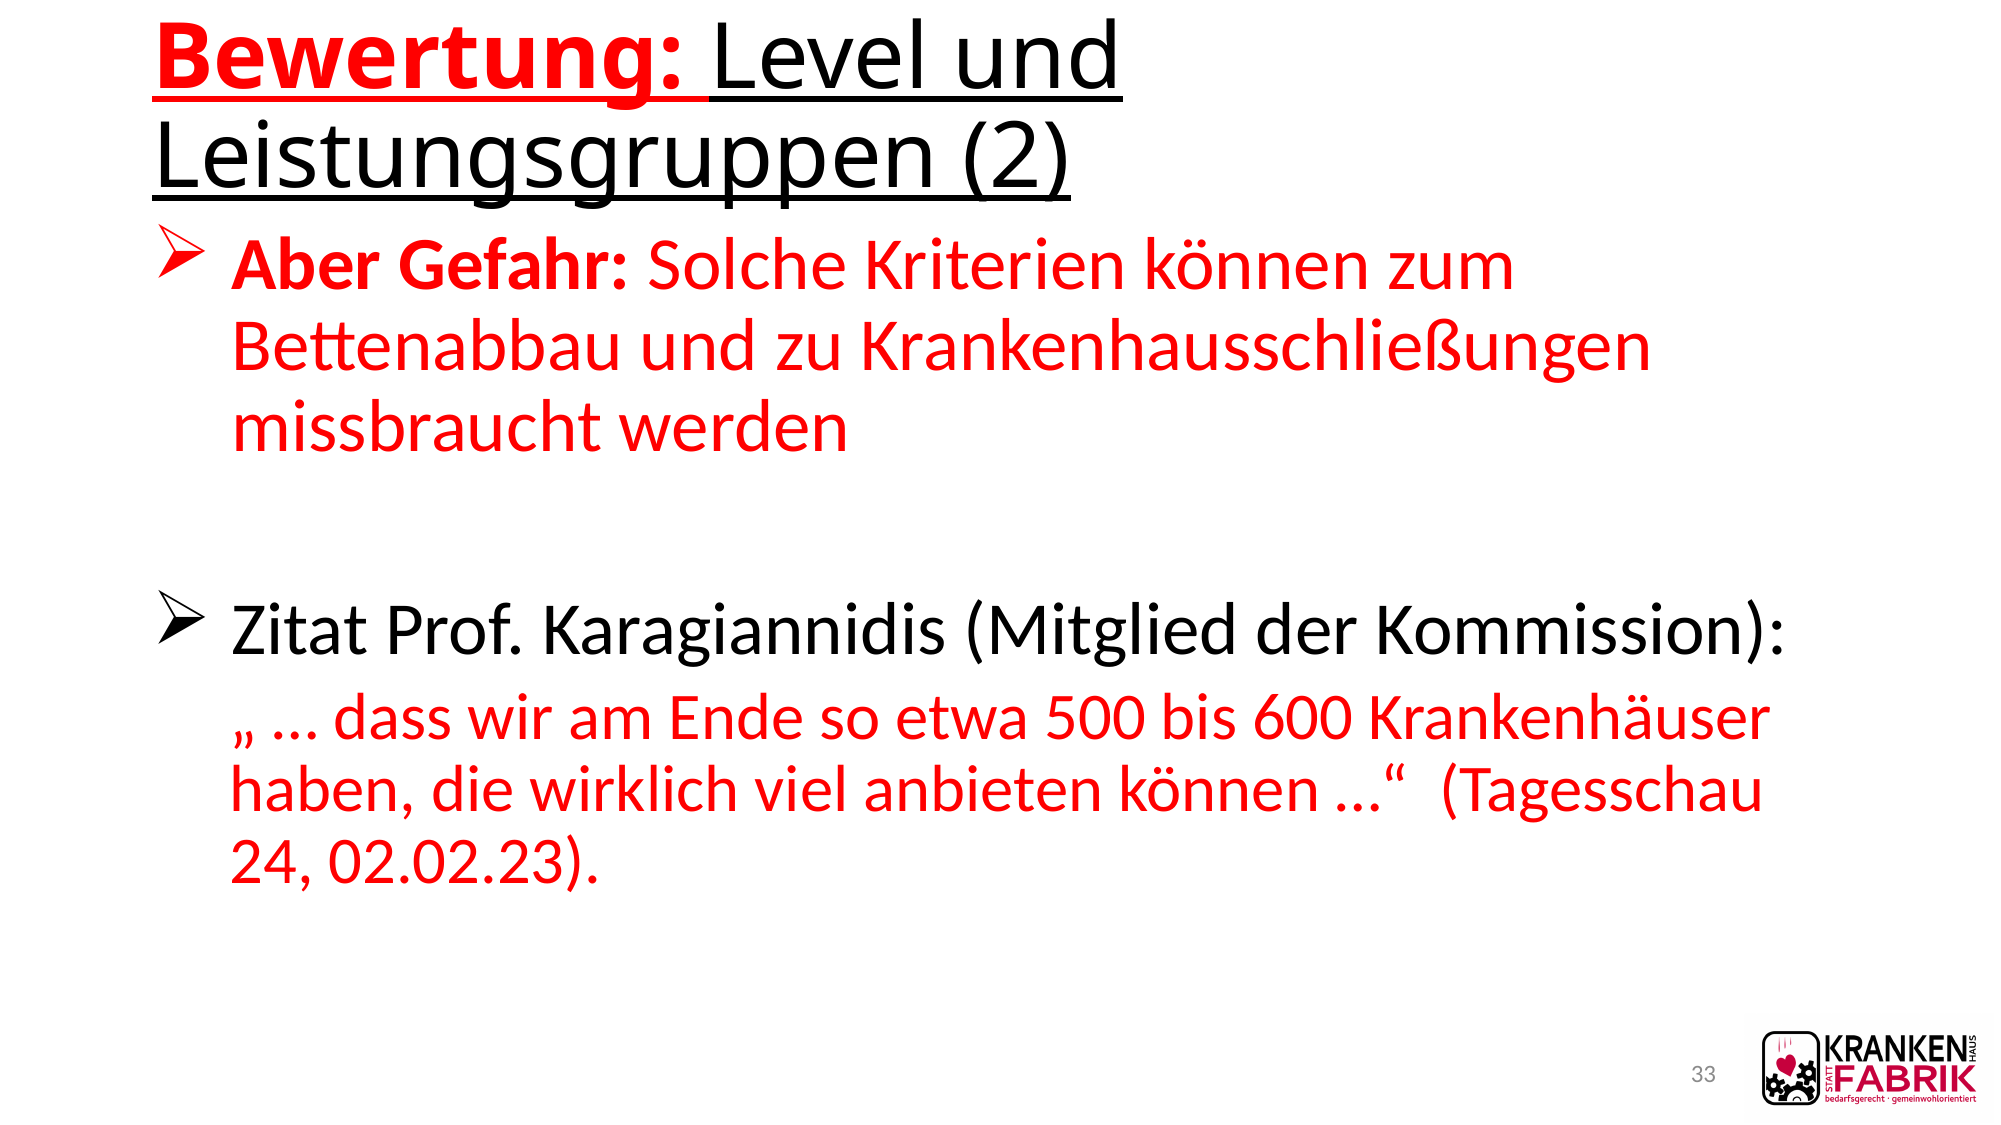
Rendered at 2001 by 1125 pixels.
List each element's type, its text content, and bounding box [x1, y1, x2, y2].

list Aber Gefahr: Solche Kriterien können zum Bettenabbau und zu Krankenhausschließungen missbraucht werden Zitat Prof. Karagiannidis (Mitglied der Kommission): „ … dass wir am Ende so etwa 500 bis 600 Krankenhäuser haben, die wirklich viel anbieten können …“ (Tagesschau 24, 02.02.23). [137, 217, 1863, 1043]
picture [1744, 1013, 1994, 1123]
slide_number 33 [1281, 1042, 1731, 1103]
title Bewertung: Level und Leistungsgruppen (2) [137, 0, 1863, 217]
